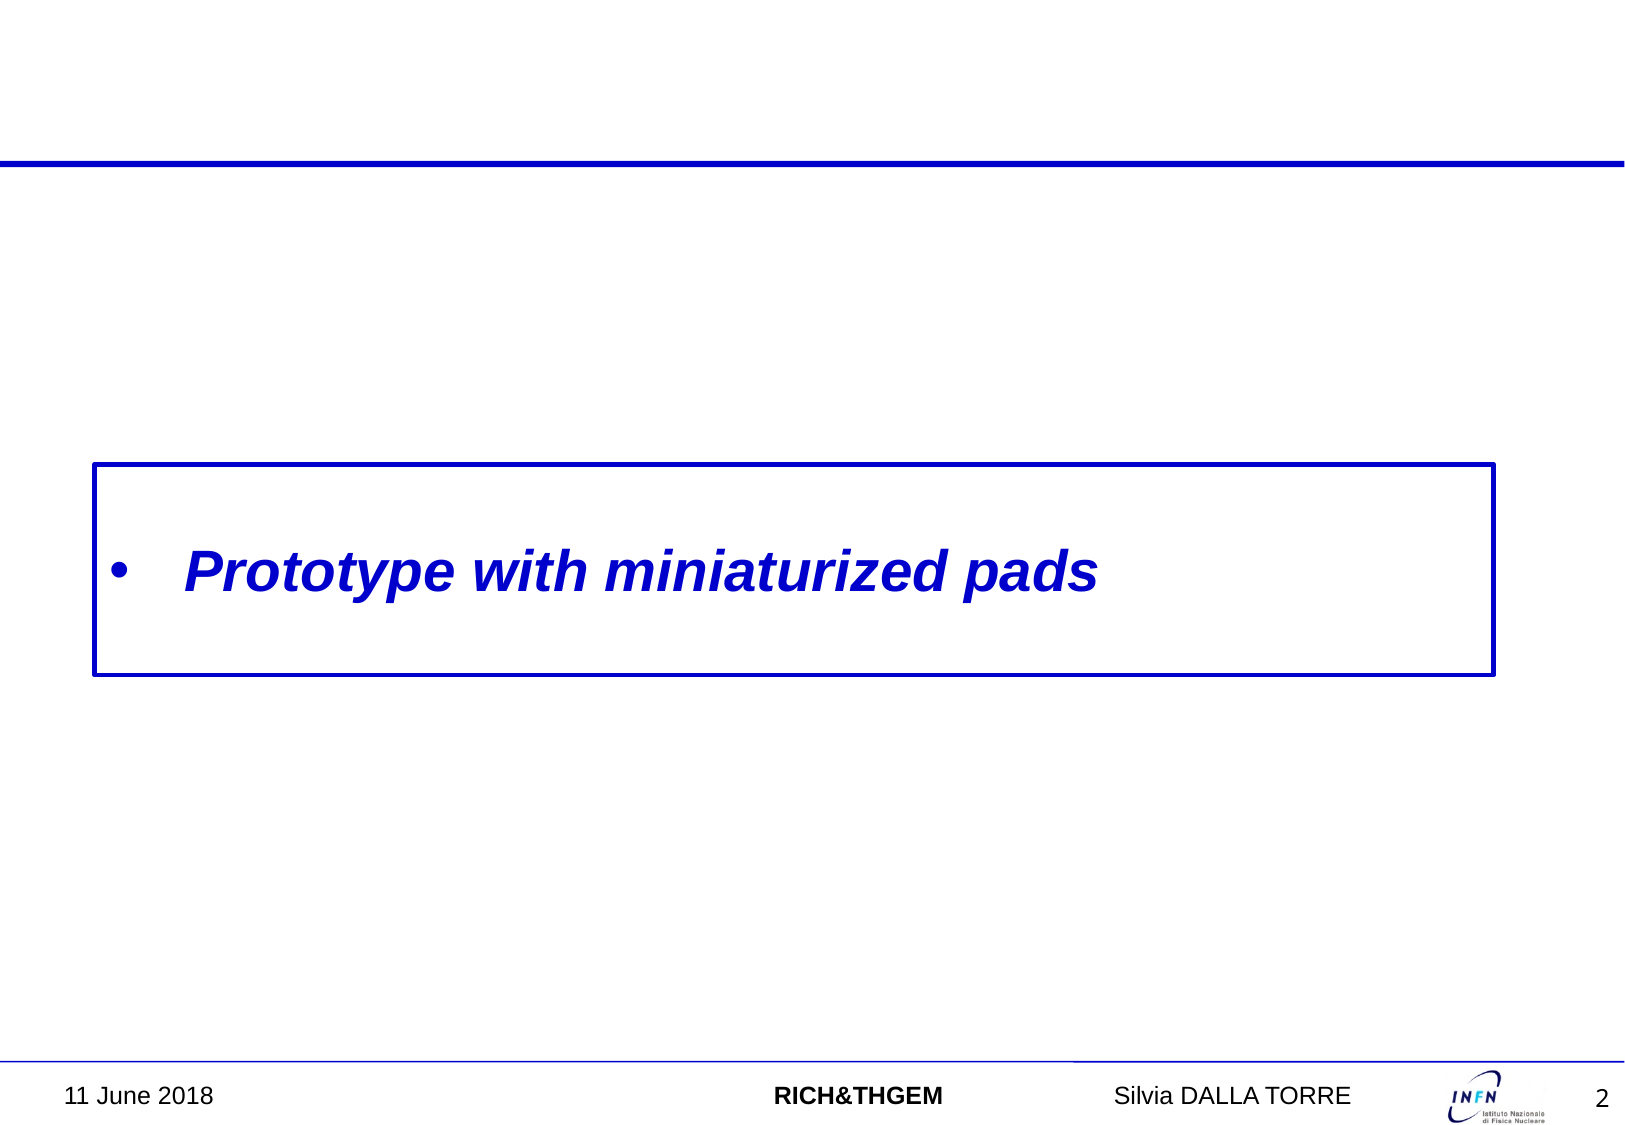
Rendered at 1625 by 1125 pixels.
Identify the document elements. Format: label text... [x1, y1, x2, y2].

picture [1445, 1068, 1546, 1125]
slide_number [48, 1095, 1431, 1125]
text_box Prototype with miniaturized pads [94, 464, 1494, 675]
